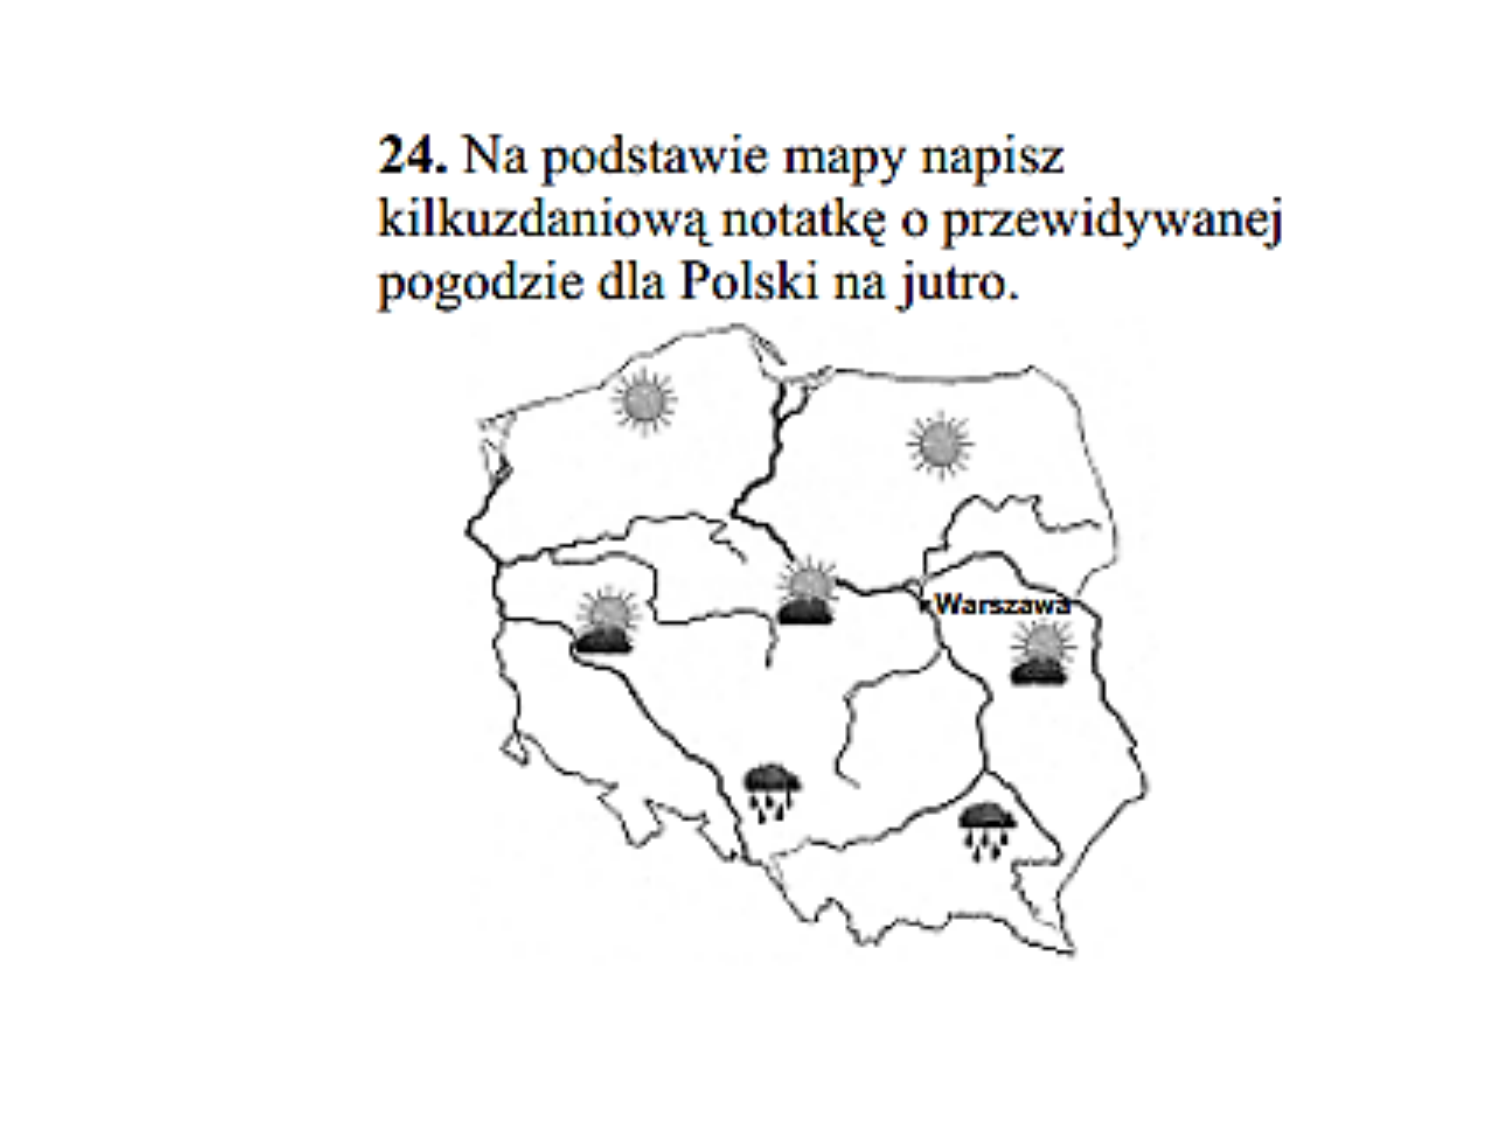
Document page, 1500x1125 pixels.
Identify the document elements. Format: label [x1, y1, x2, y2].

picture [371, 125, 1296, 976]
